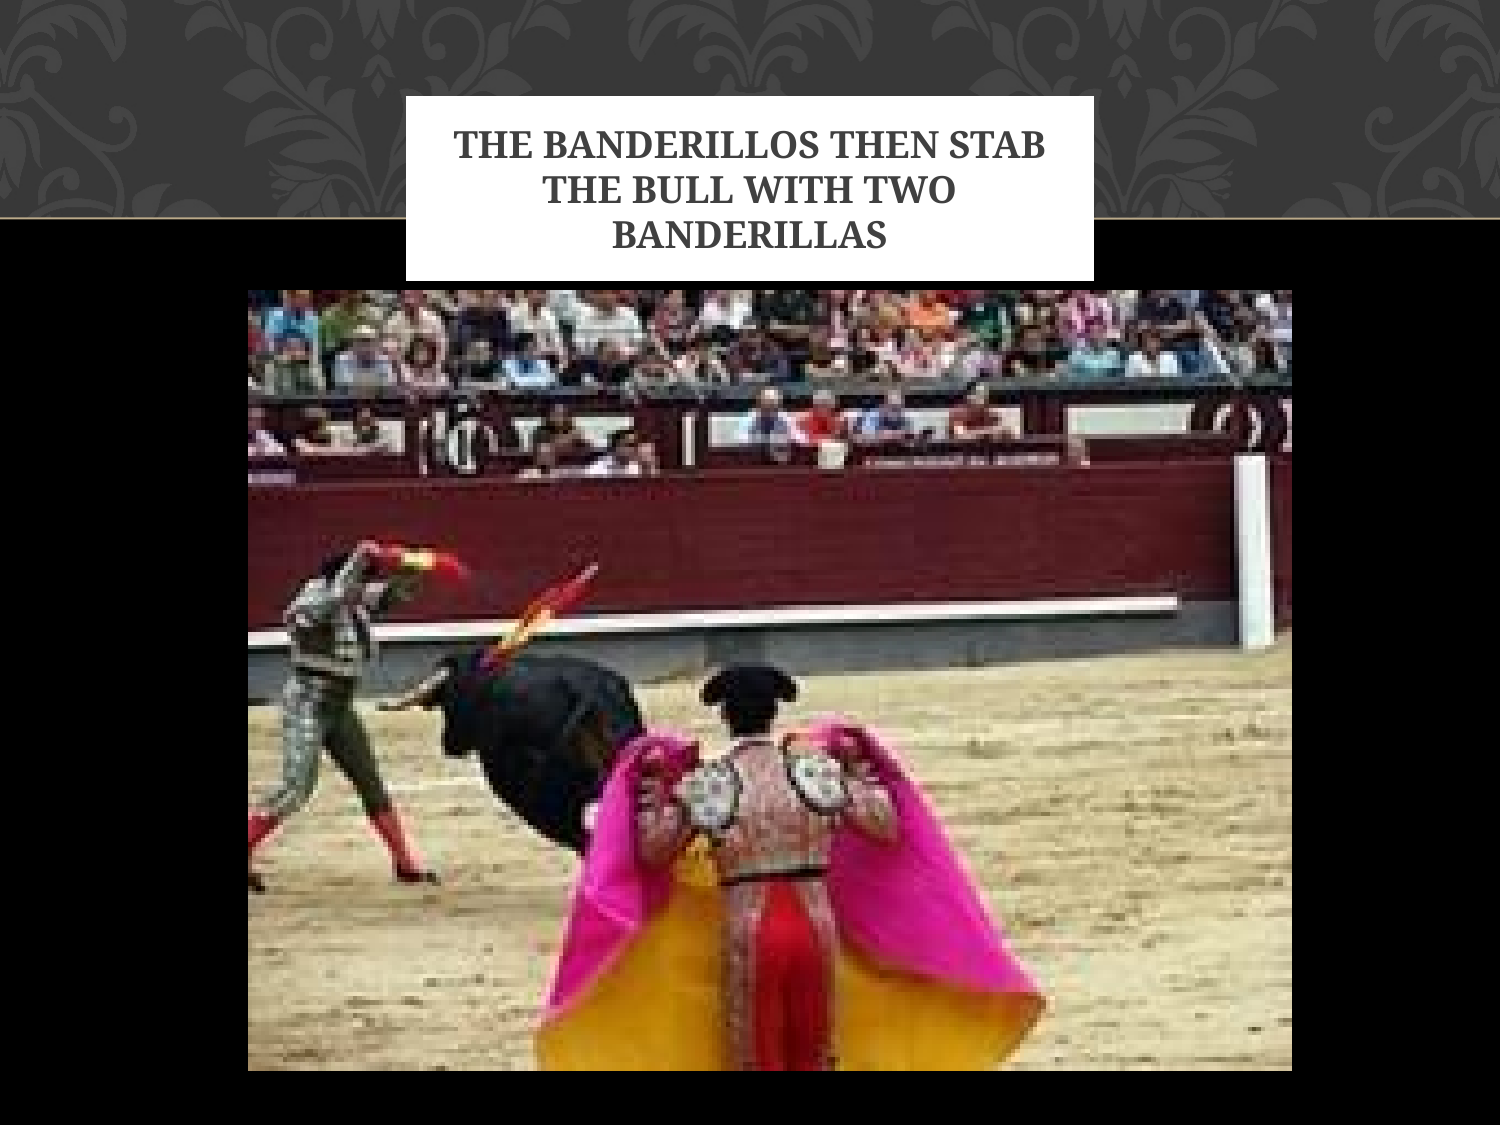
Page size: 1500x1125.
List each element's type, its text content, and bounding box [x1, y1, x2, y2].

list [248, 290, 1292, 1071]
title THE BANDERILLOS THEN STAB THE BULL WITH TWO BANDERILLAS [406, 96, 1094, 281]
